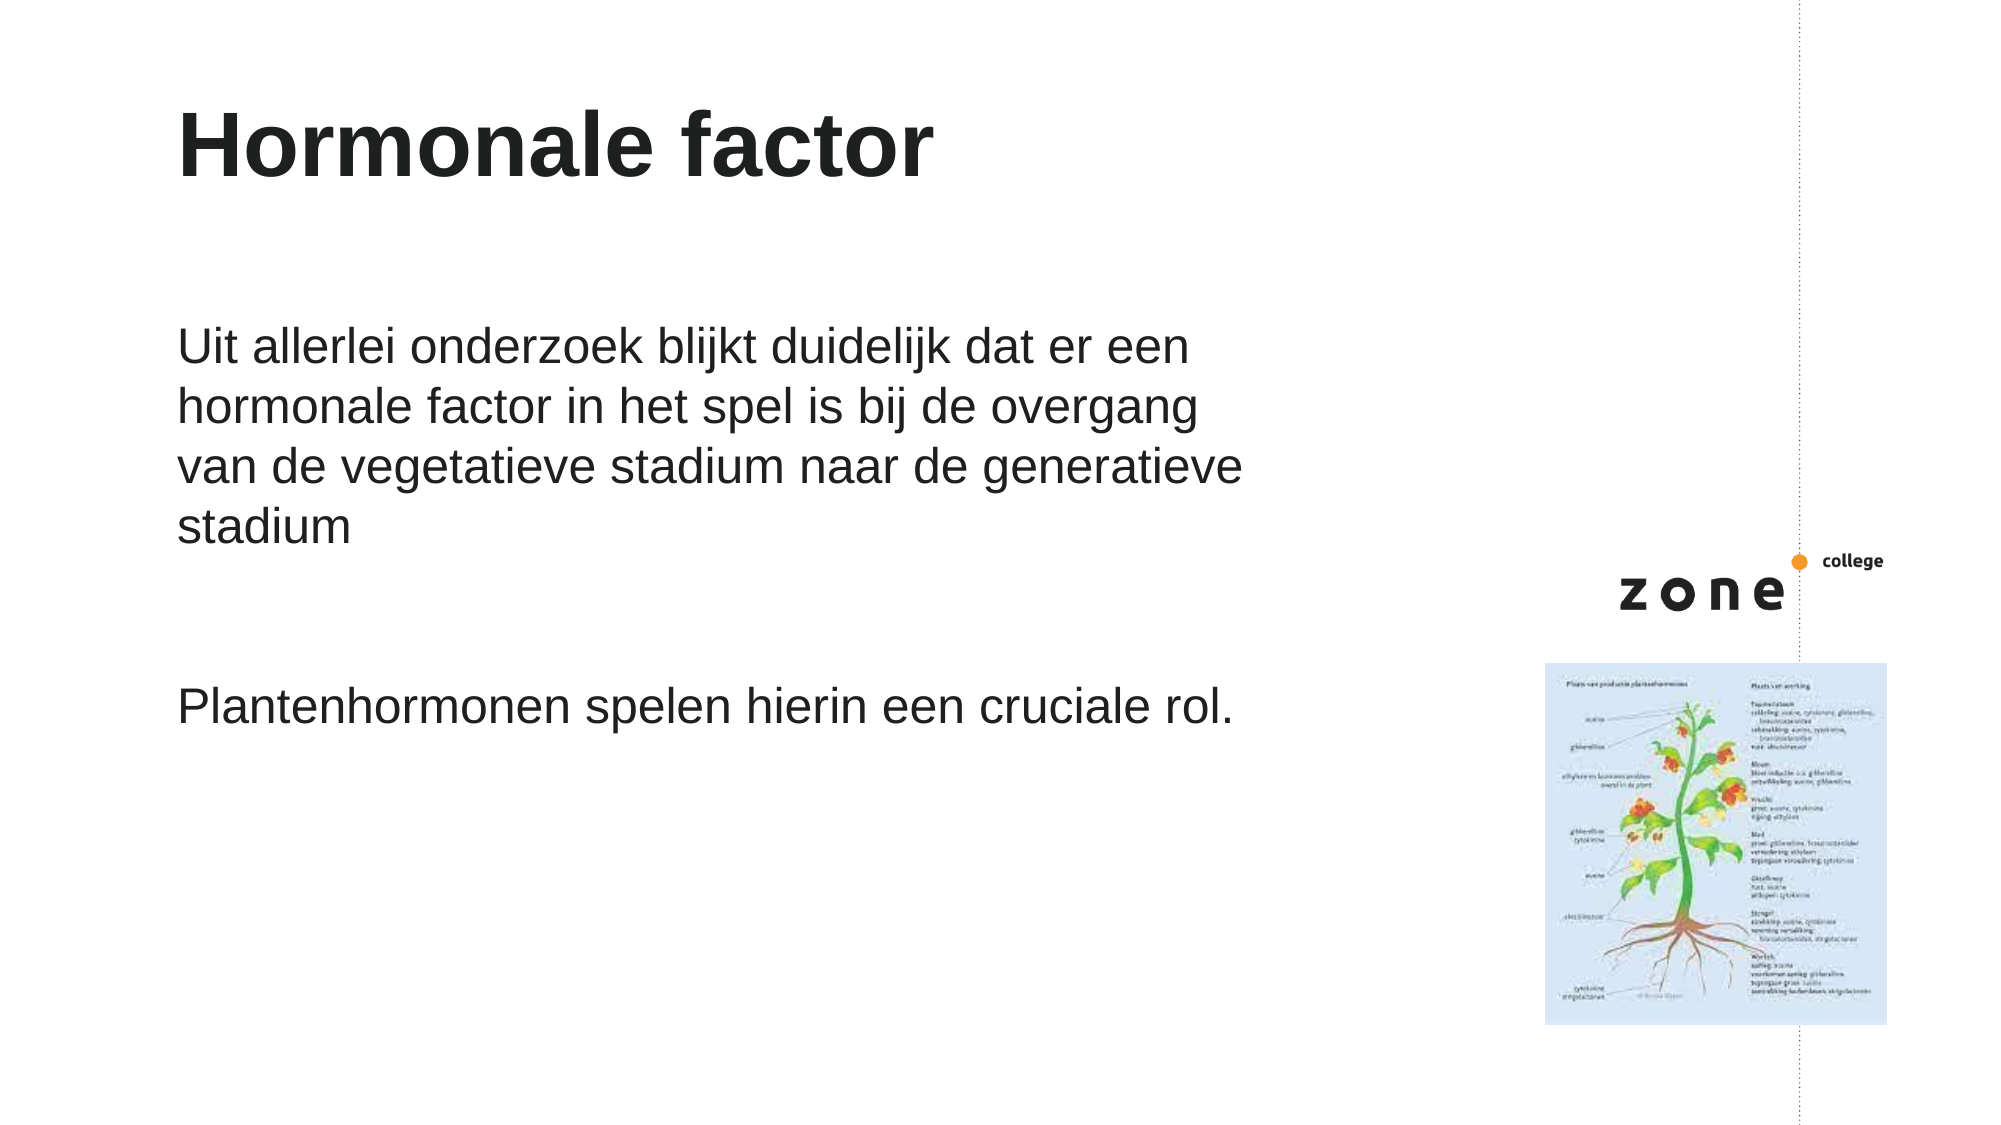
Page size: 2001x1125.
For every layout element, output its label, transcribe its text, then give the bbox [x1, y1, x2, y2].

list Uit allerlei onderzoek blijkt duidelijk dat er een hormonale factor in het spel is bij de overgang van de vegetatieve stadium naar de generatieve stadium Plantenhormonen spelen hierin een cruciale rol. [177, 313, 1269, 1091]
picture [1545, 0, 2001, 1125]
title Hormonale factor [177, 97, 1471, 261]
